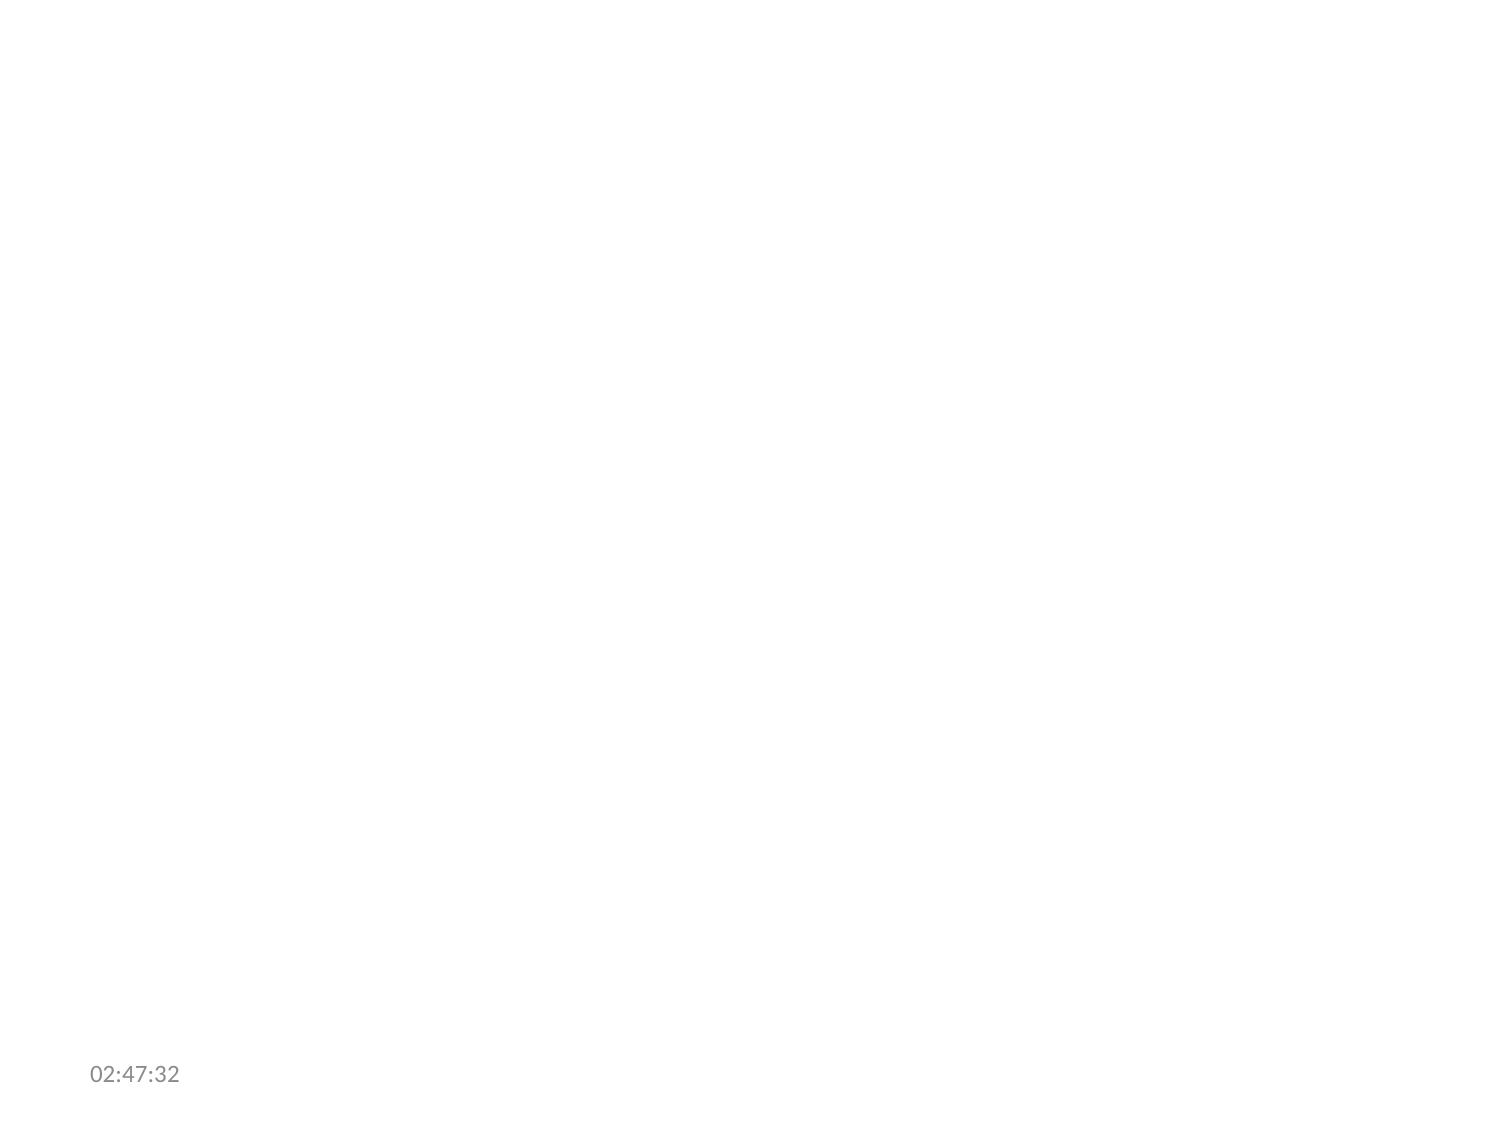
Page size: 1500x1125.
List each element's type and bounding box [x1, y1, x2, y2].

slide_number [75, 1042, 425, 1103]
